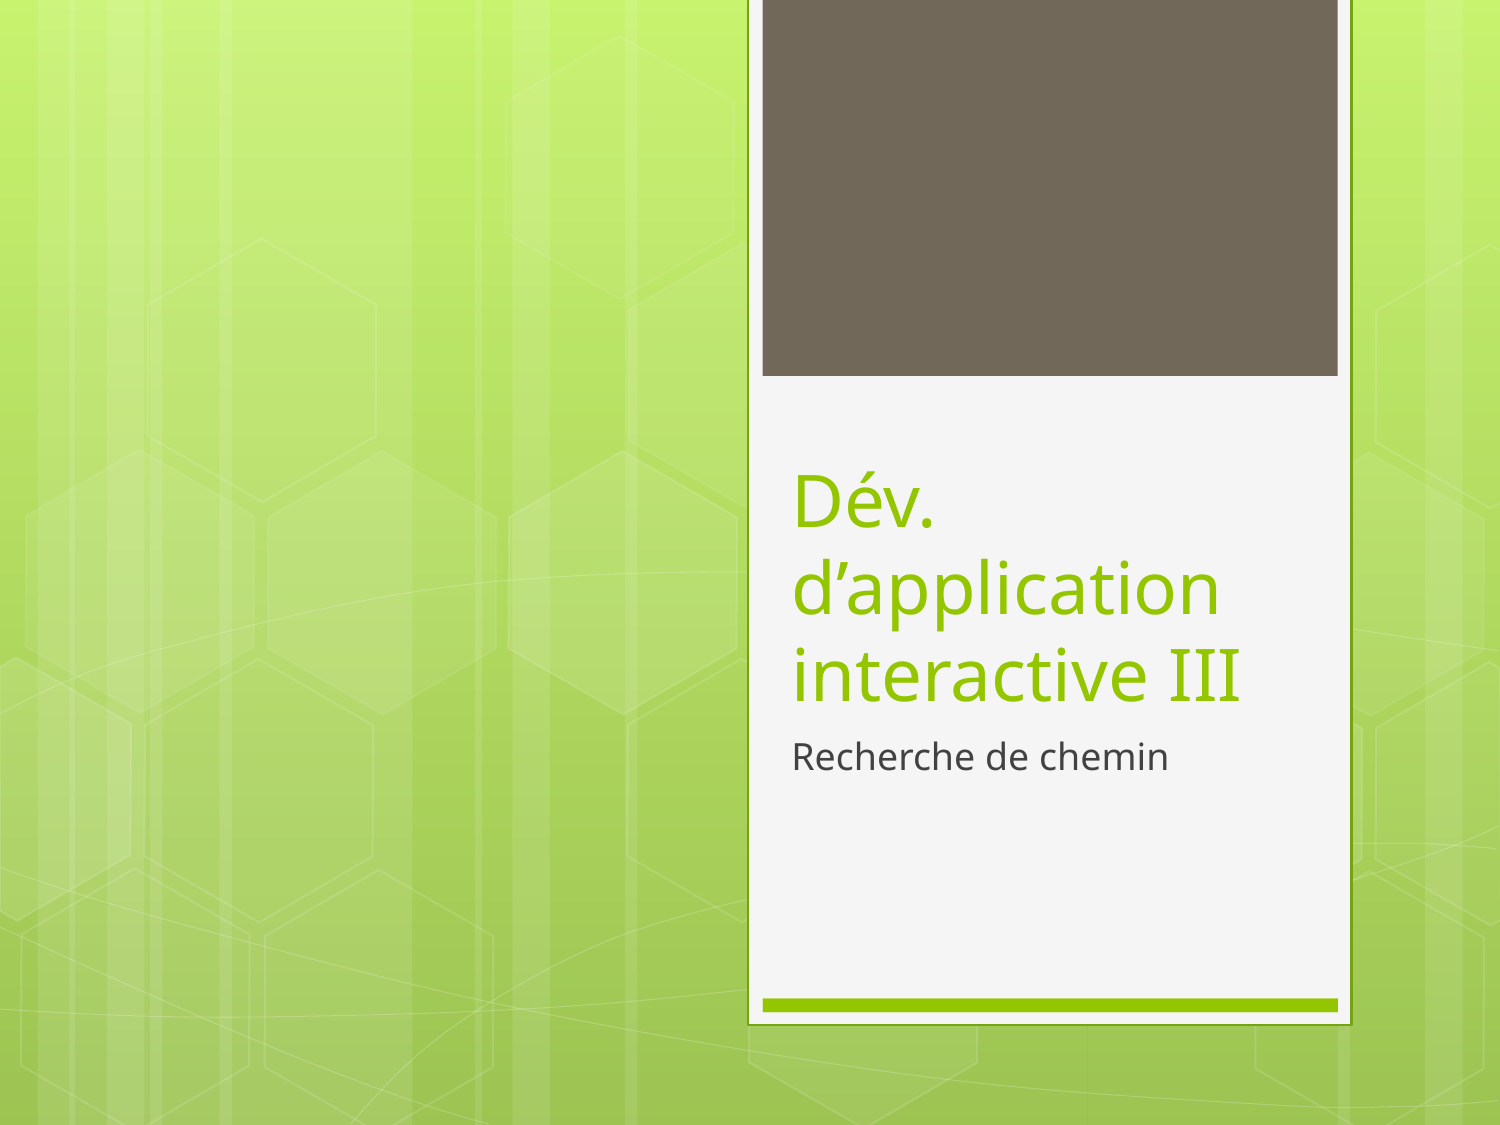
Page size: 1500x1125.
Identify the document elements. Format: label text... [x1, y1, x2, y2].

subtitle Recherche de chemin [776, 725, 1320, 933]
title Dév. d’application interactive III [776, 444, 1320, 724]
